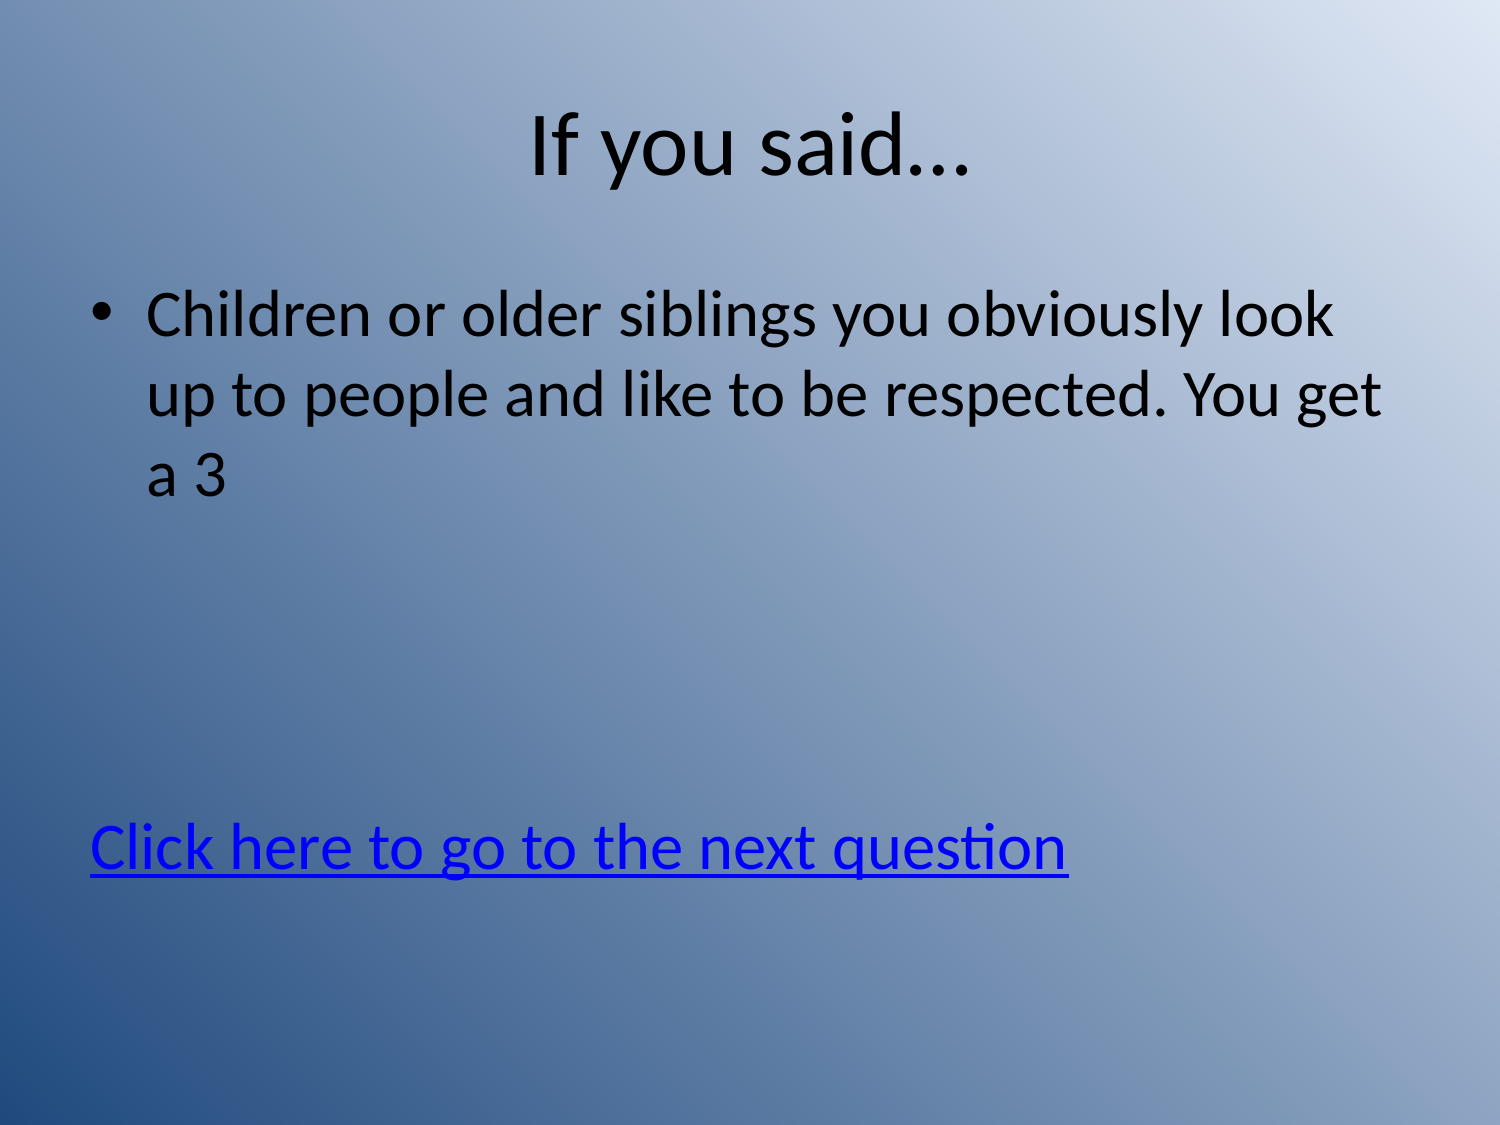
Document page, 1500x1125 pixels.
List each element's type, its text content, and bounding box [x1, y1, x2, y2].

title If you said… [75, 45, 1425, 233]
list Children or older siblings you obviously look up to people and like to be respected. You get a 3 Click here to go to the next question [75, 262, 1425, 1005]
